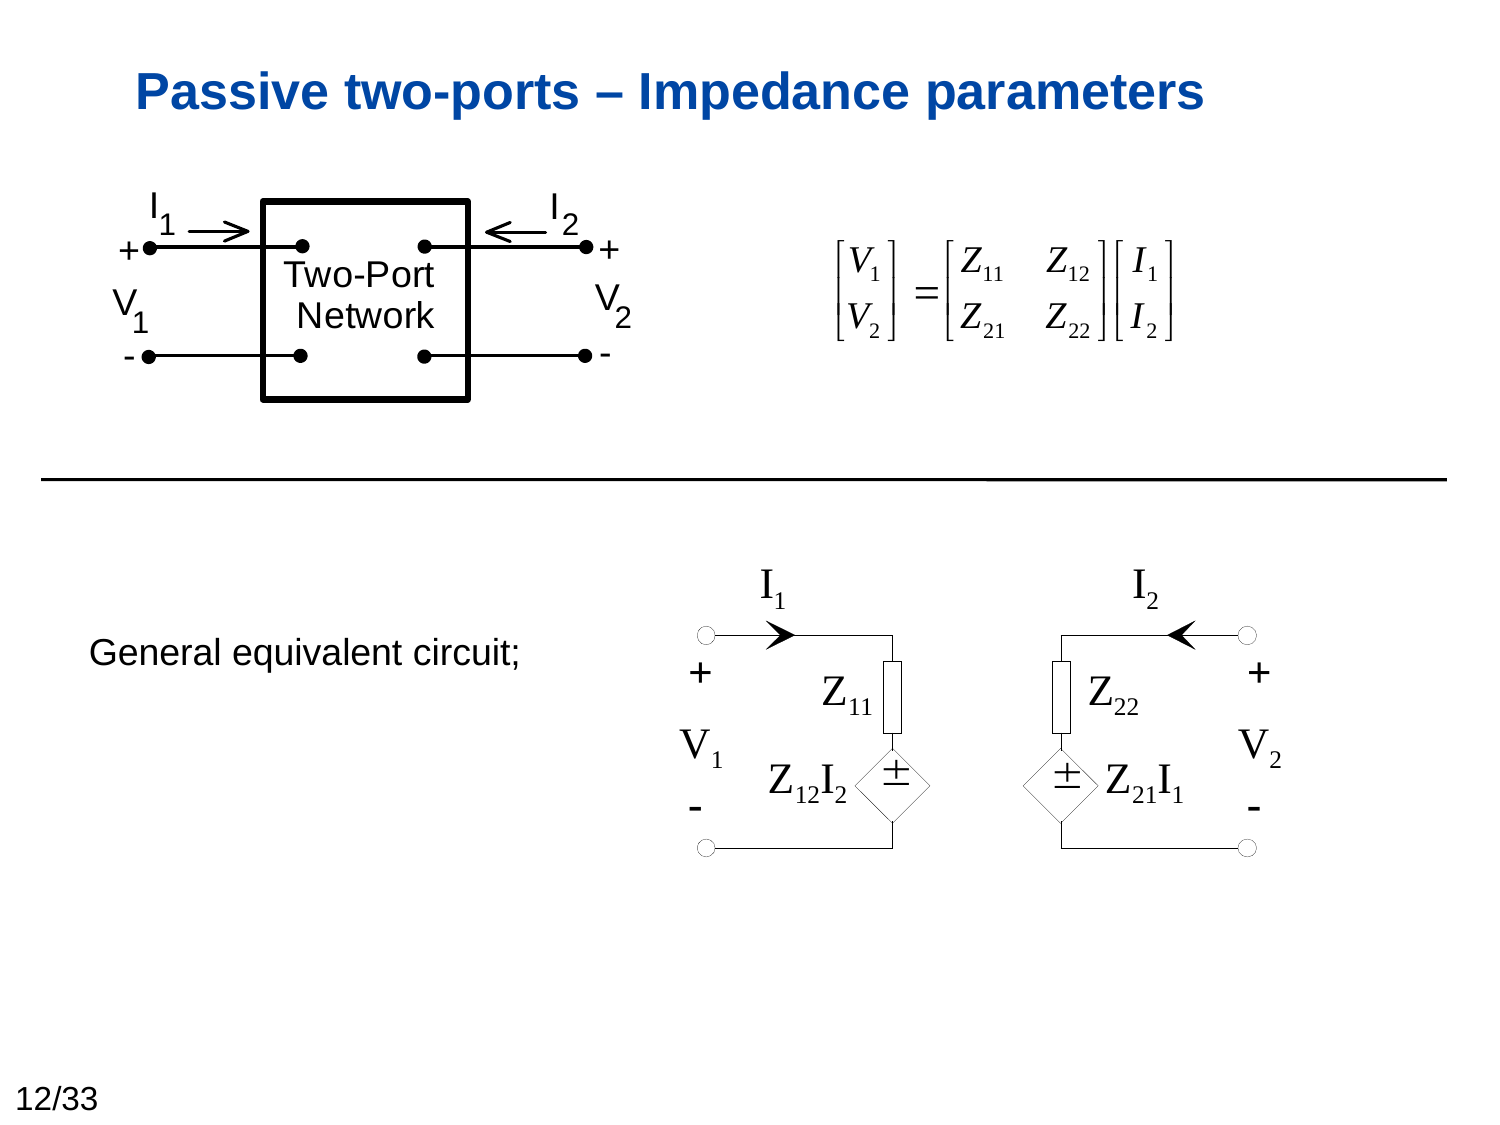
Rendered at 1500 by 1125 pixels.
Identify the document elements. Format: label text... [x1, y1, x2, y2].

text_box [678, 559, 1284, 858]
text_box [828, 231, 1188, 349]
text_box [111, 184, 649, 403]
text_box General equivalent circuit; [73, 620, 537, 680]
title Passive two-ports – Impedance parameters [120, 18, 1471, 159]
